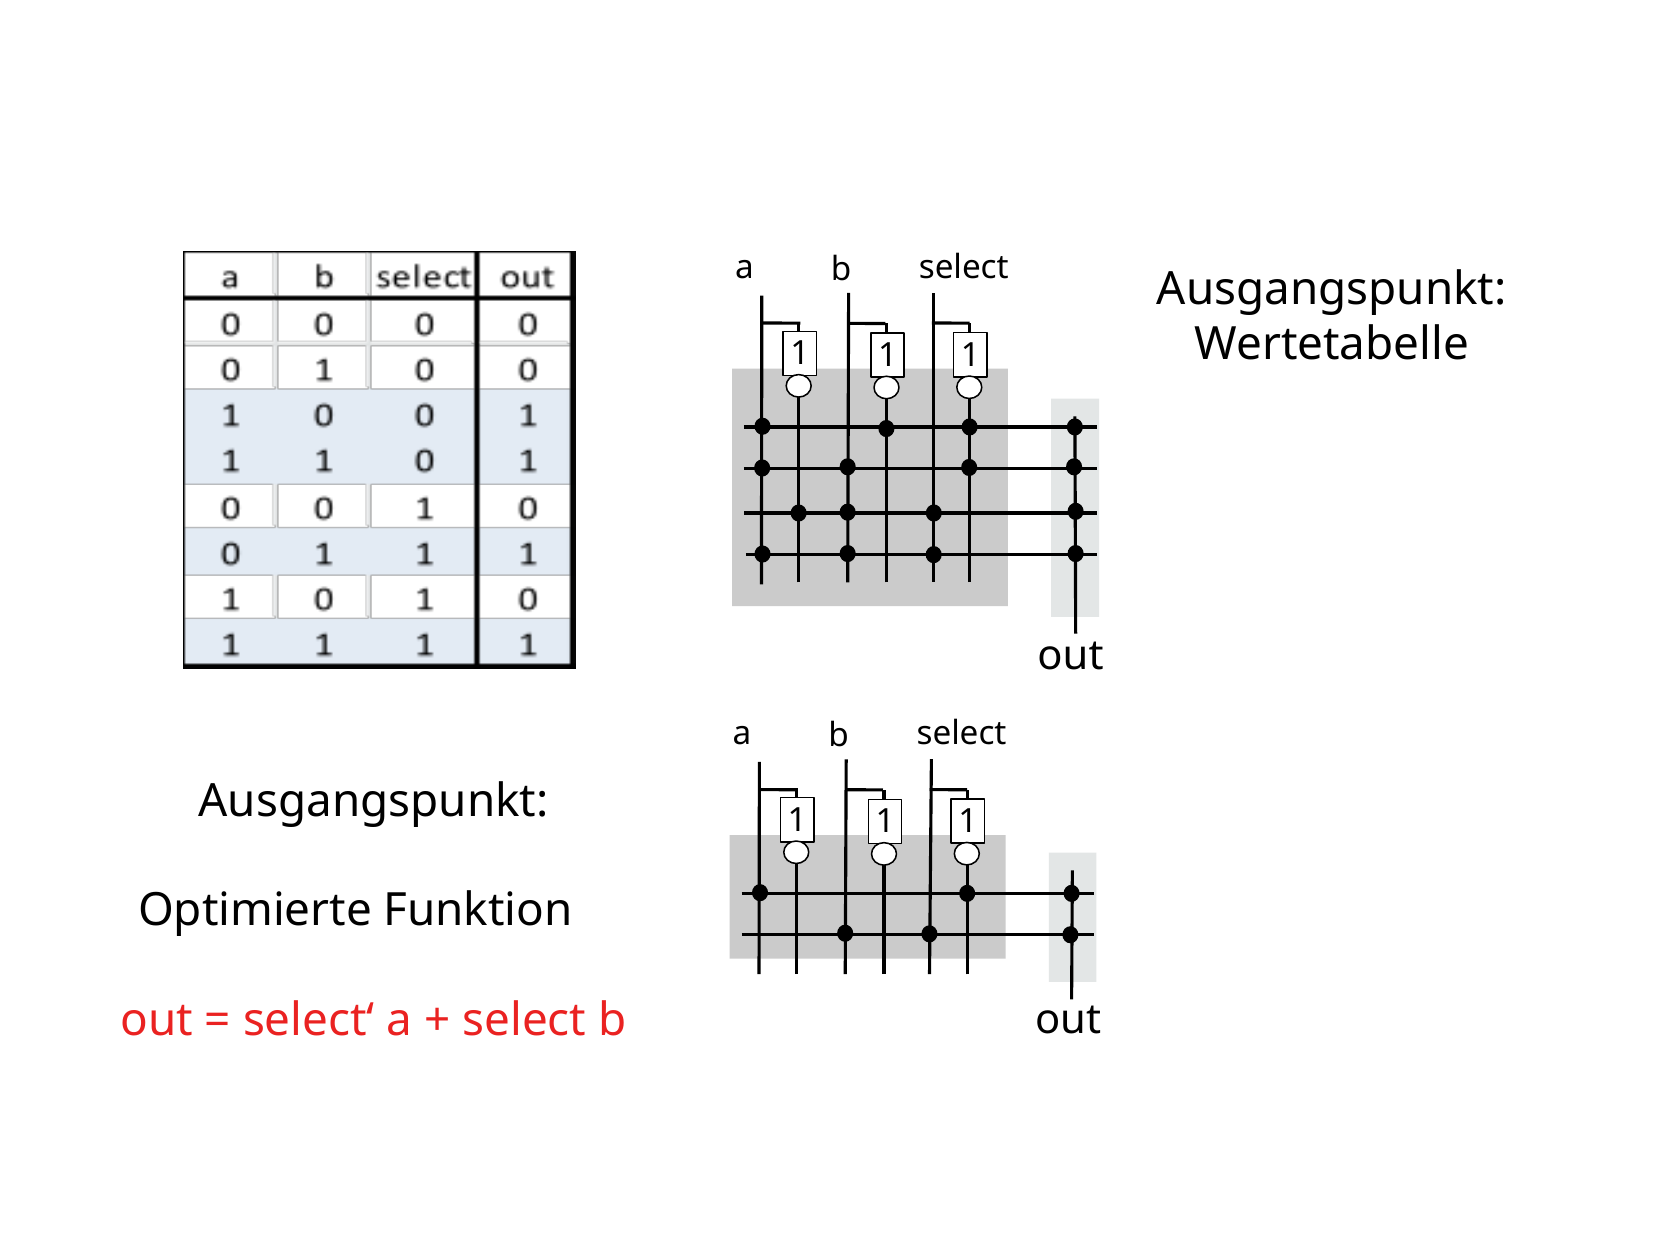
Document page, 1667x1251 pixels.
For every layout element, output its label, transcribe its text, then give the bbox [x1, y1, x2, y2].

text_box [727, 704, 1105, 1047]
text_box Ausgangspunkt: Wertetabelle [1156, 258, 1507, 369]
text_box Ausgangspunkt: Optimierte Funktion out = select‘ a + select b [119, 742, 641, 1045]
picture [183, 251, 576, 669]
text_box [729, 238, 1107, 683]
